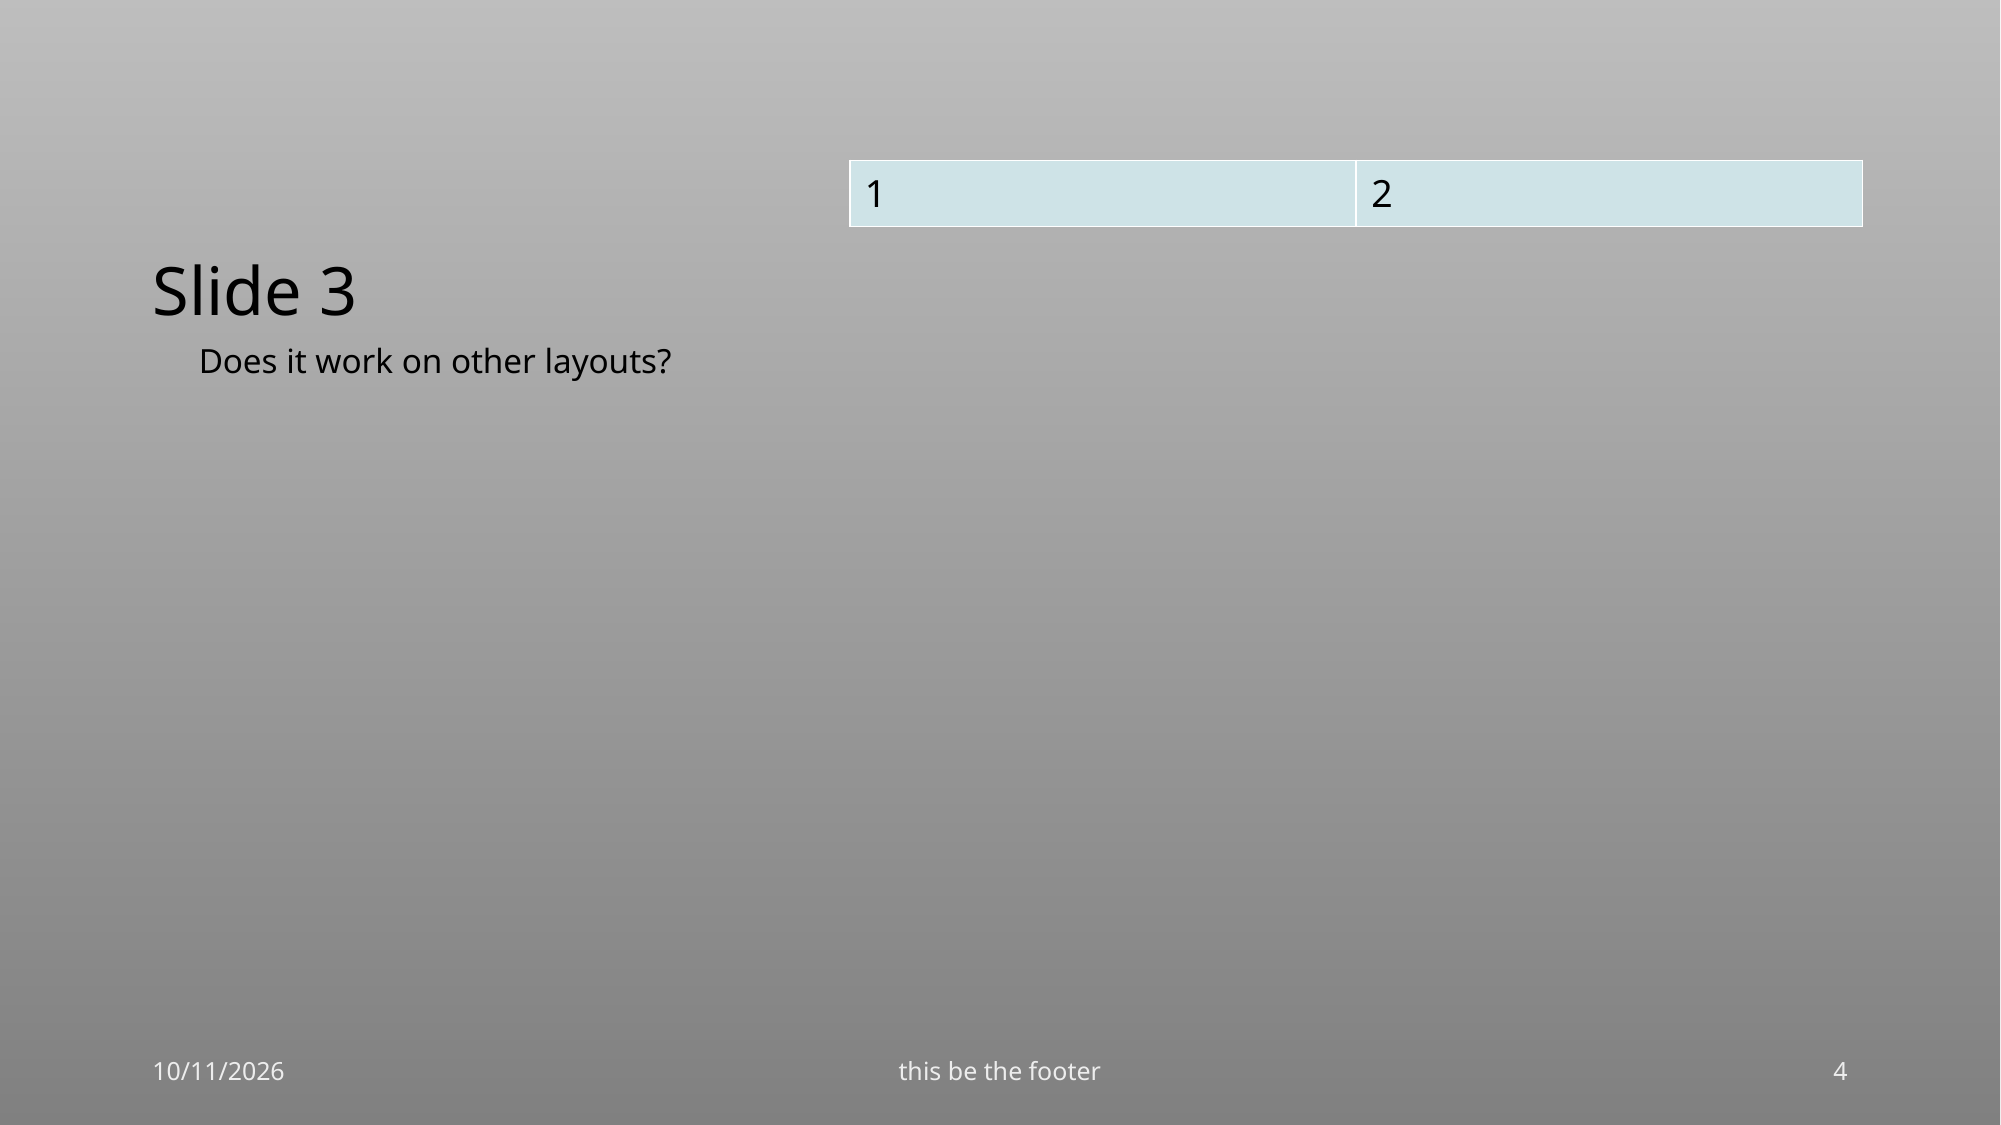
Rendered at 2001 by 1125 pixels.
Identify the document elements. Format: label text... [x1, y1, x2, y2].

table_header 2 [1357, 161, 1862, 226]
list Does it work on other layouts? [183, 337, 783, 963]
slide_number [137, 1042, 588, 1103]
table_header 1 [851, 161, 1355, 226]
slide_number ‹#› [1412, 1042, 1863, 1103]
title Slide 3 [137, 75, 783, 338]
footer this be the footer [662, 1042, 1338, 1103]
picture [0, 0, 2001, 1125]
